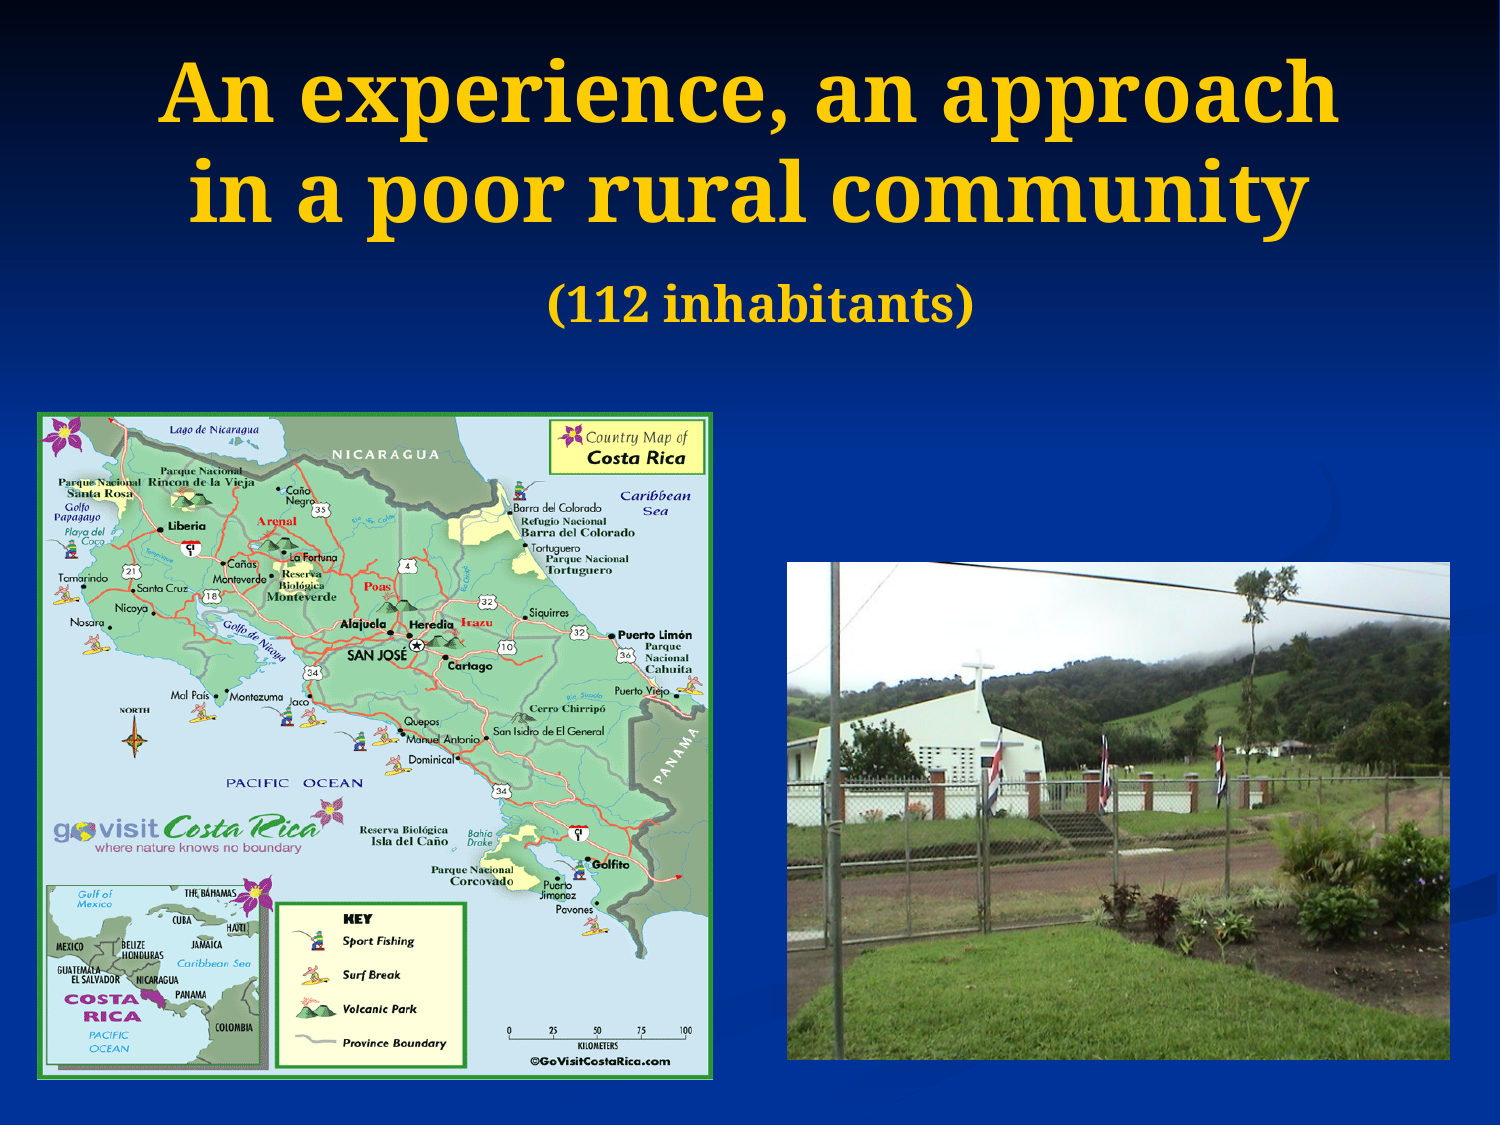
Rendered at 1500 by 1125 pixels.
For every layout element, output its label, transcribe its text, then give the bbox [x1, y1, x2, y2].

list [787, 562, 1451, 1060]
title An experience, an approach in a poor rural community (112 inhabitants) [74, 44, 1426, 233]
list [37, 412, 713, 1081]
